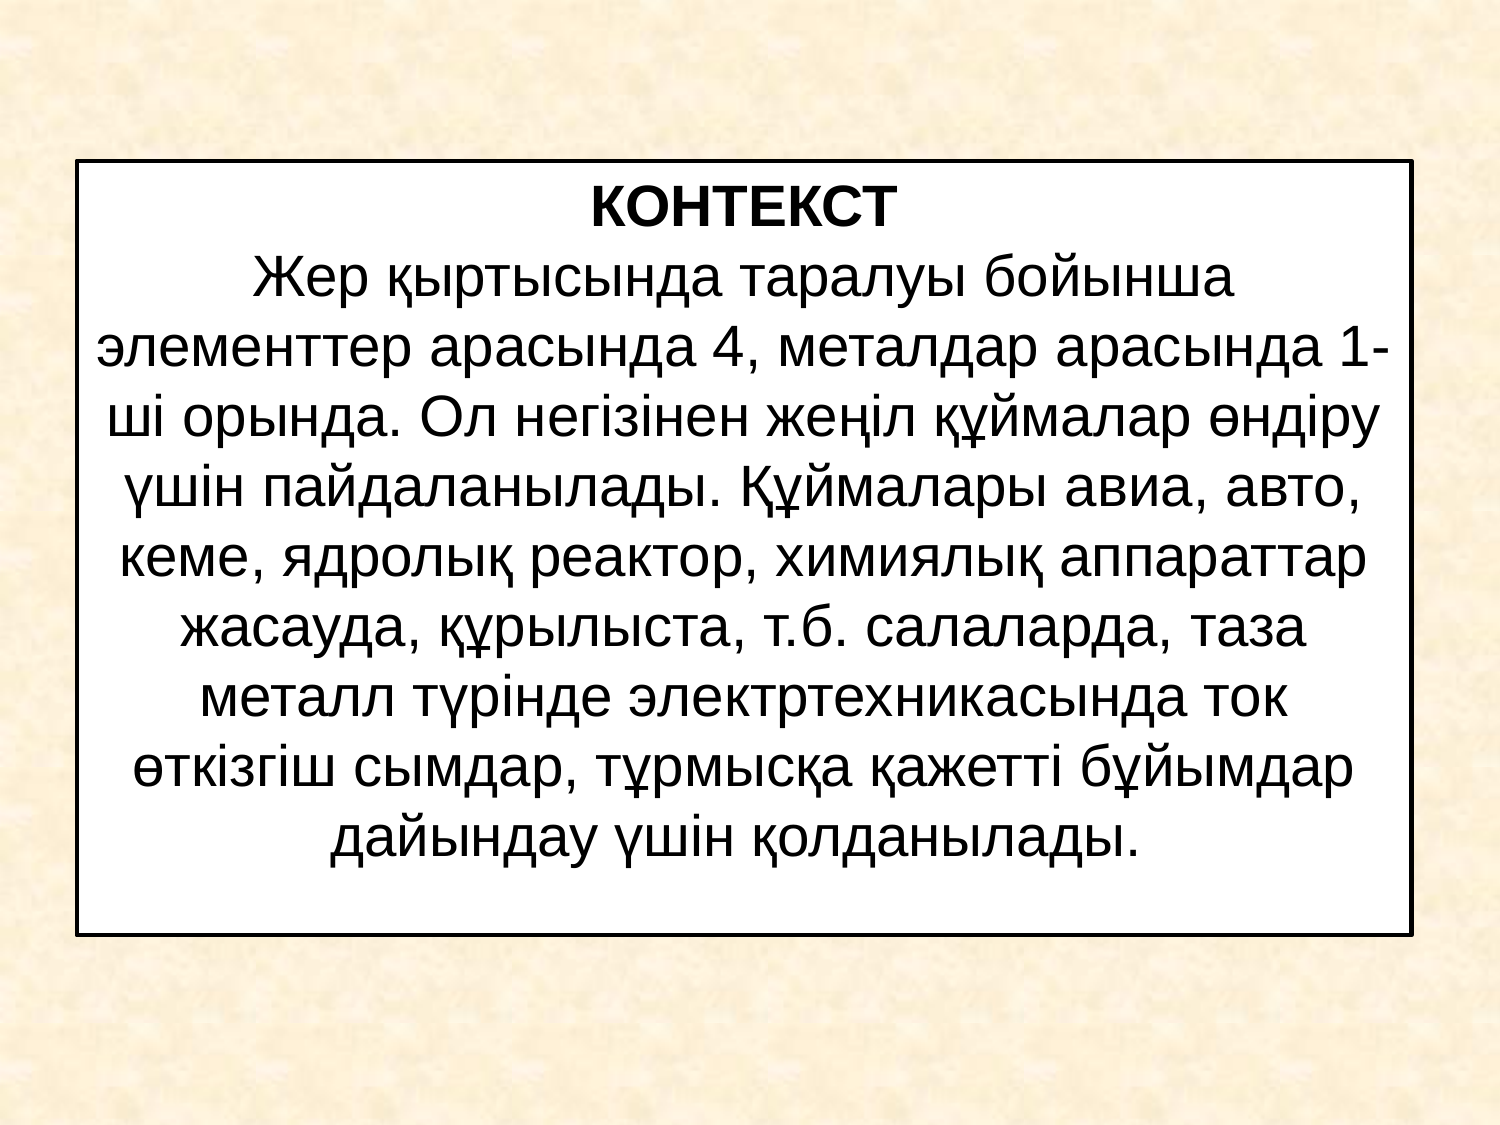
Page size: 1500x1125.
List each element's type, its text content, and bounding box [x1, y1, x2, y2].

picture [0, 0, 1500, 1125]
text_box КОНТЕКСТ Жер қыртысында таралуы бойынша элементтер арасында 4, металдар арасында 1-ші орында. Ол негізінен жеңіл құймалар өндіру үшін пайдаланылады. Құймалары авиа, авто, кеме, ядролық реактор, химиялық аппараттар жасауда, құрылыста, т.б. салаларда, таза металл түрінде электртехникасында ток өткізгіш сымдар, тұрмысқа қажетті бұйымдар дайындау үшін қолданылады. [75, 159, 1414, 937]
